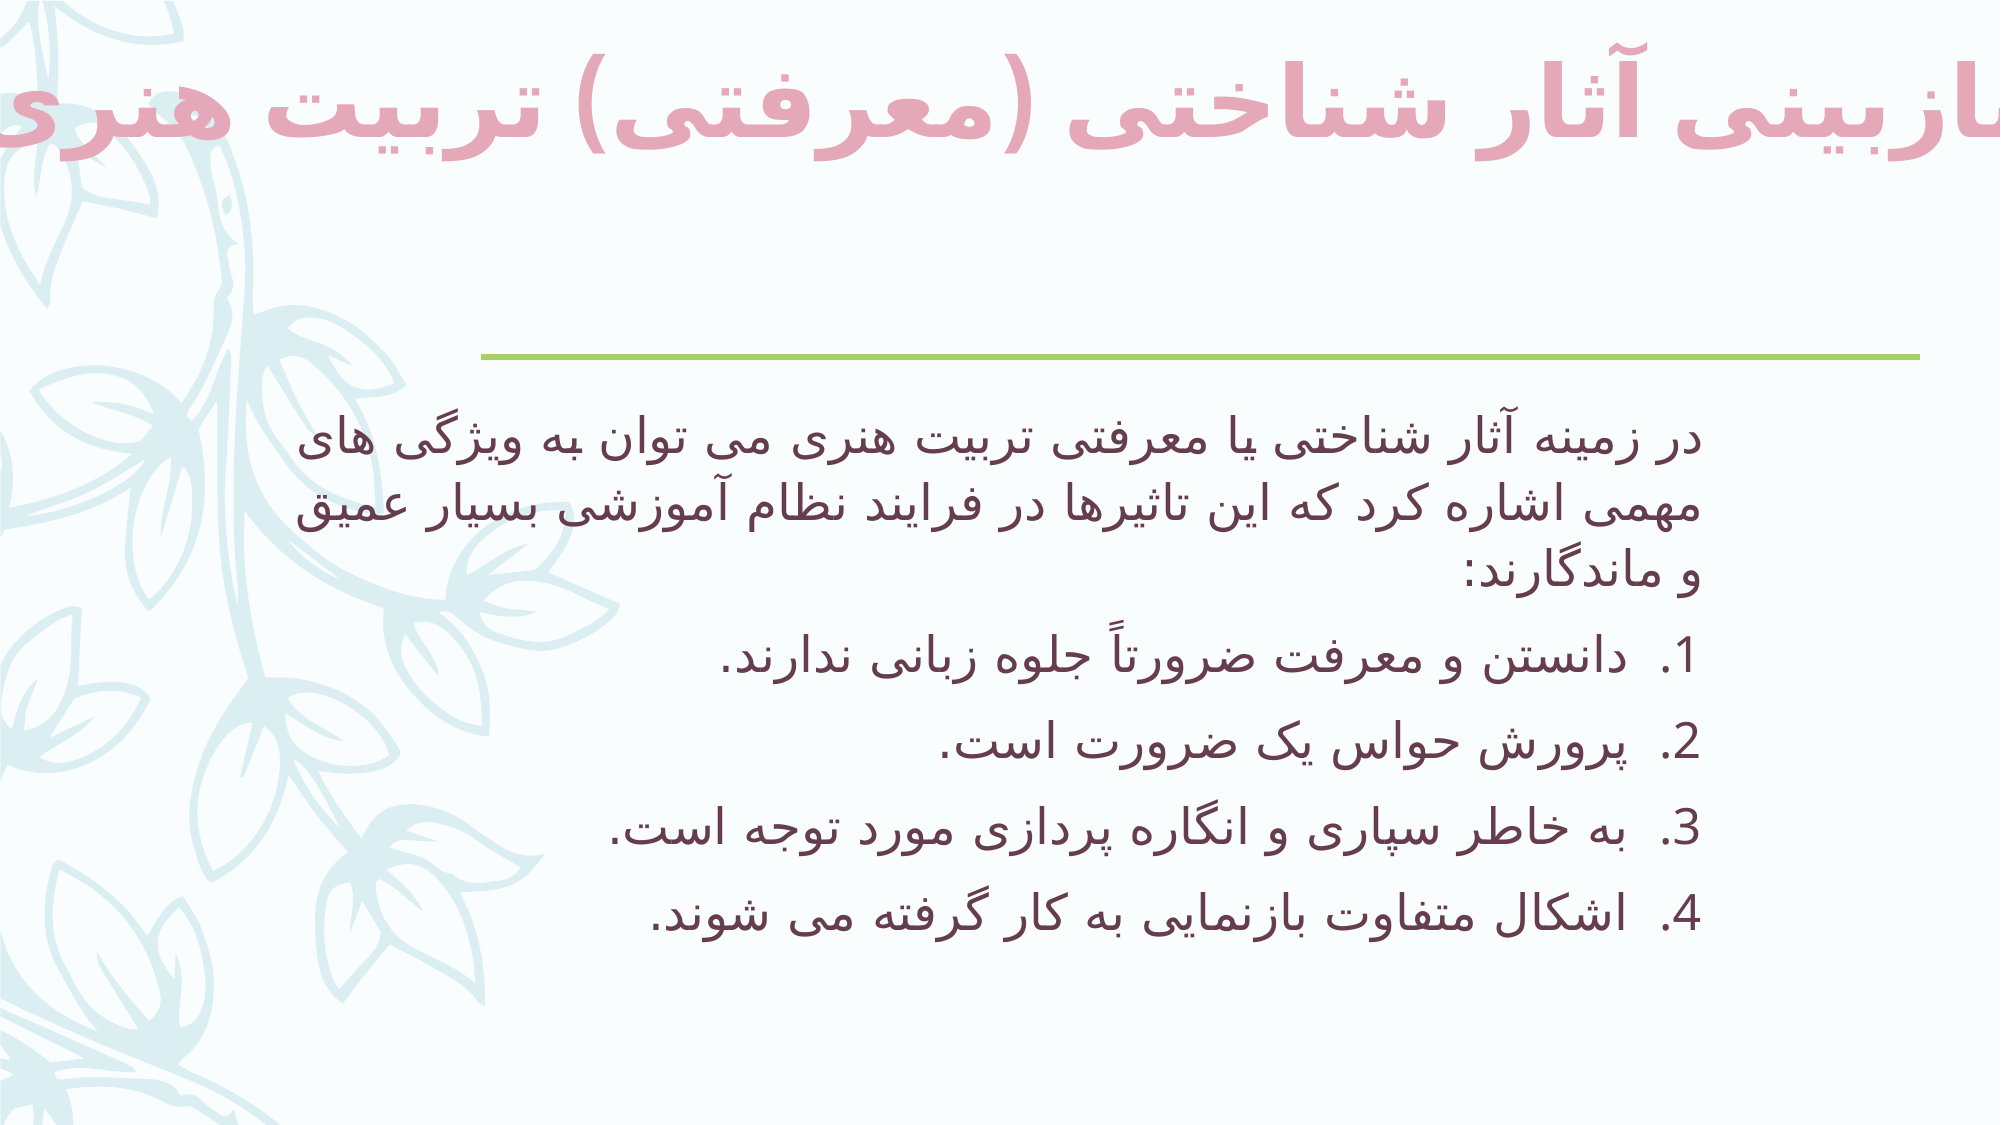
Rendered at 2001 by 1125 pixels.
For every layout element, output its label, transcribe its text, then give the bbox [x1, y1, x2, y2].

list در زمینه آثار شناختی یا معرفتی تربیت هنری می توان به ویژگی های مهمی اشاره کرد که این تاثیرها در فرایند نظام آموزشی بسیار عمیق و ماندگارند: دانستن و معرفت ضرورتاً جلوه زبانی ندارند. پرورش حواس یک ضرورت است. به خاطر سپاری و انگاره پردازی مورد توجه است. اشکال متفاوت بازنمایی به کار گرفته می شوند. [280, 389, 1720, 989]
text_box بازبینی آثار شناختی (معرفتی) تربیت هنری [0, 29, 2000, 165]
